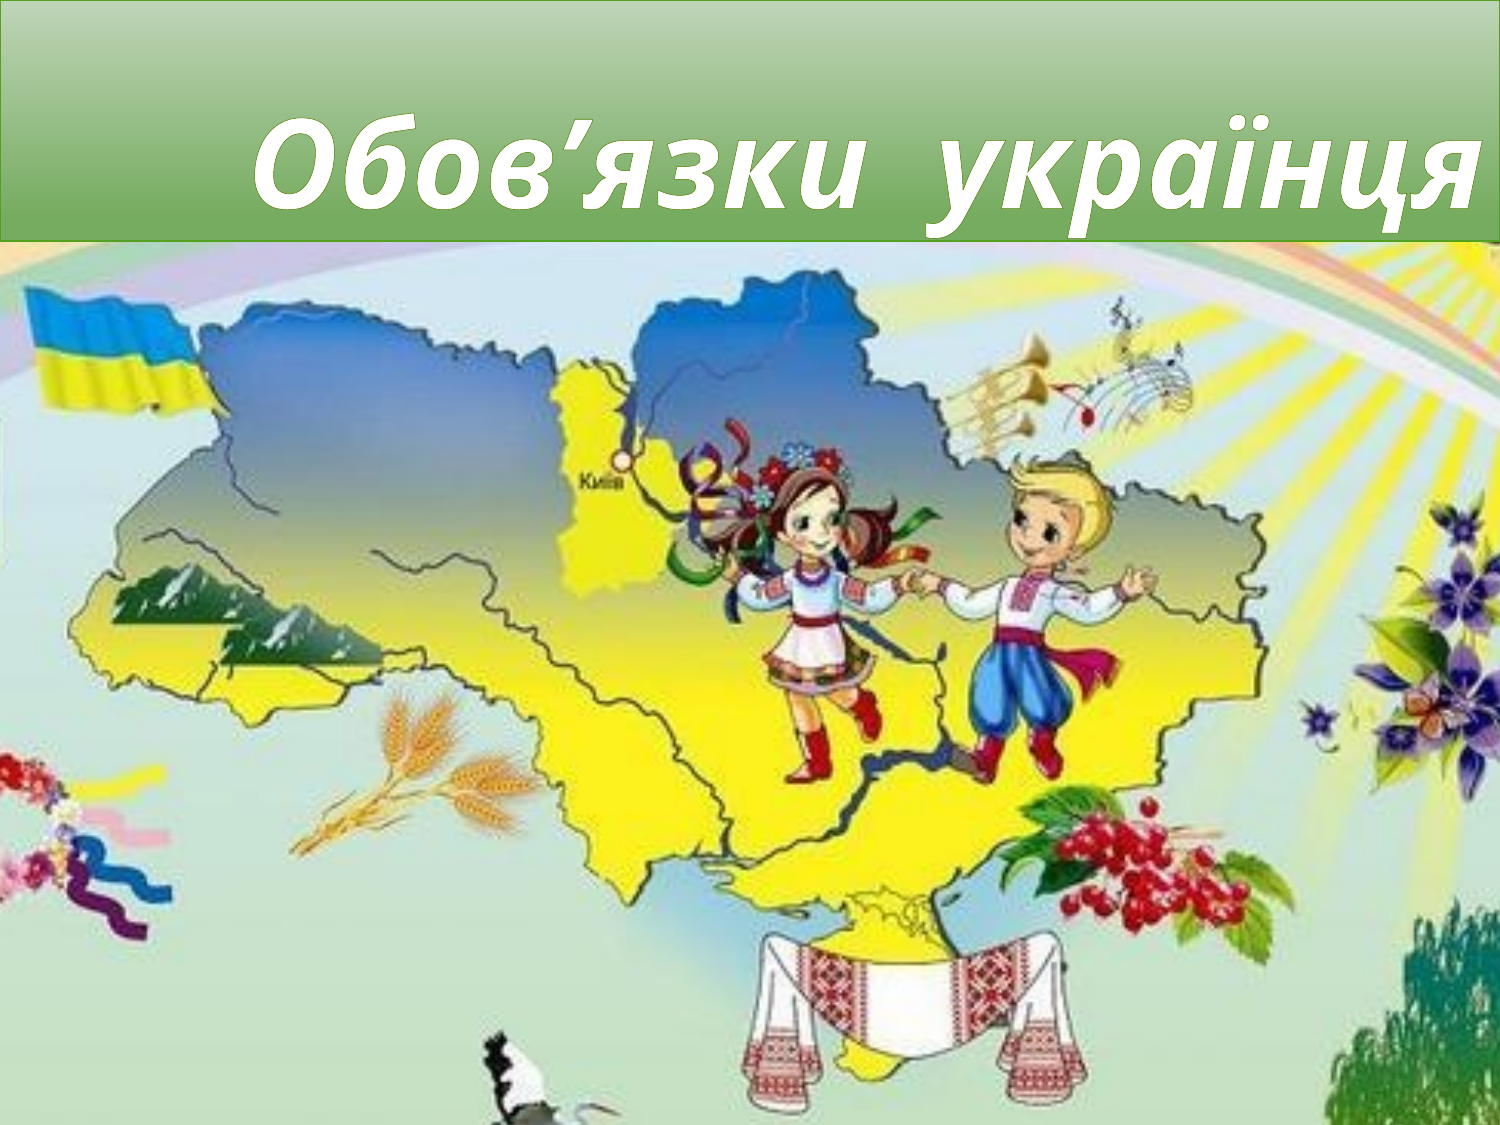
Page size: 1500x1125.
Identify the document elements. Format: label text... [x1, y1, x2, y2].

title Обов’язки українця [0, 0, 1500, 77]
picture [0, 77, 1500, 1125]
